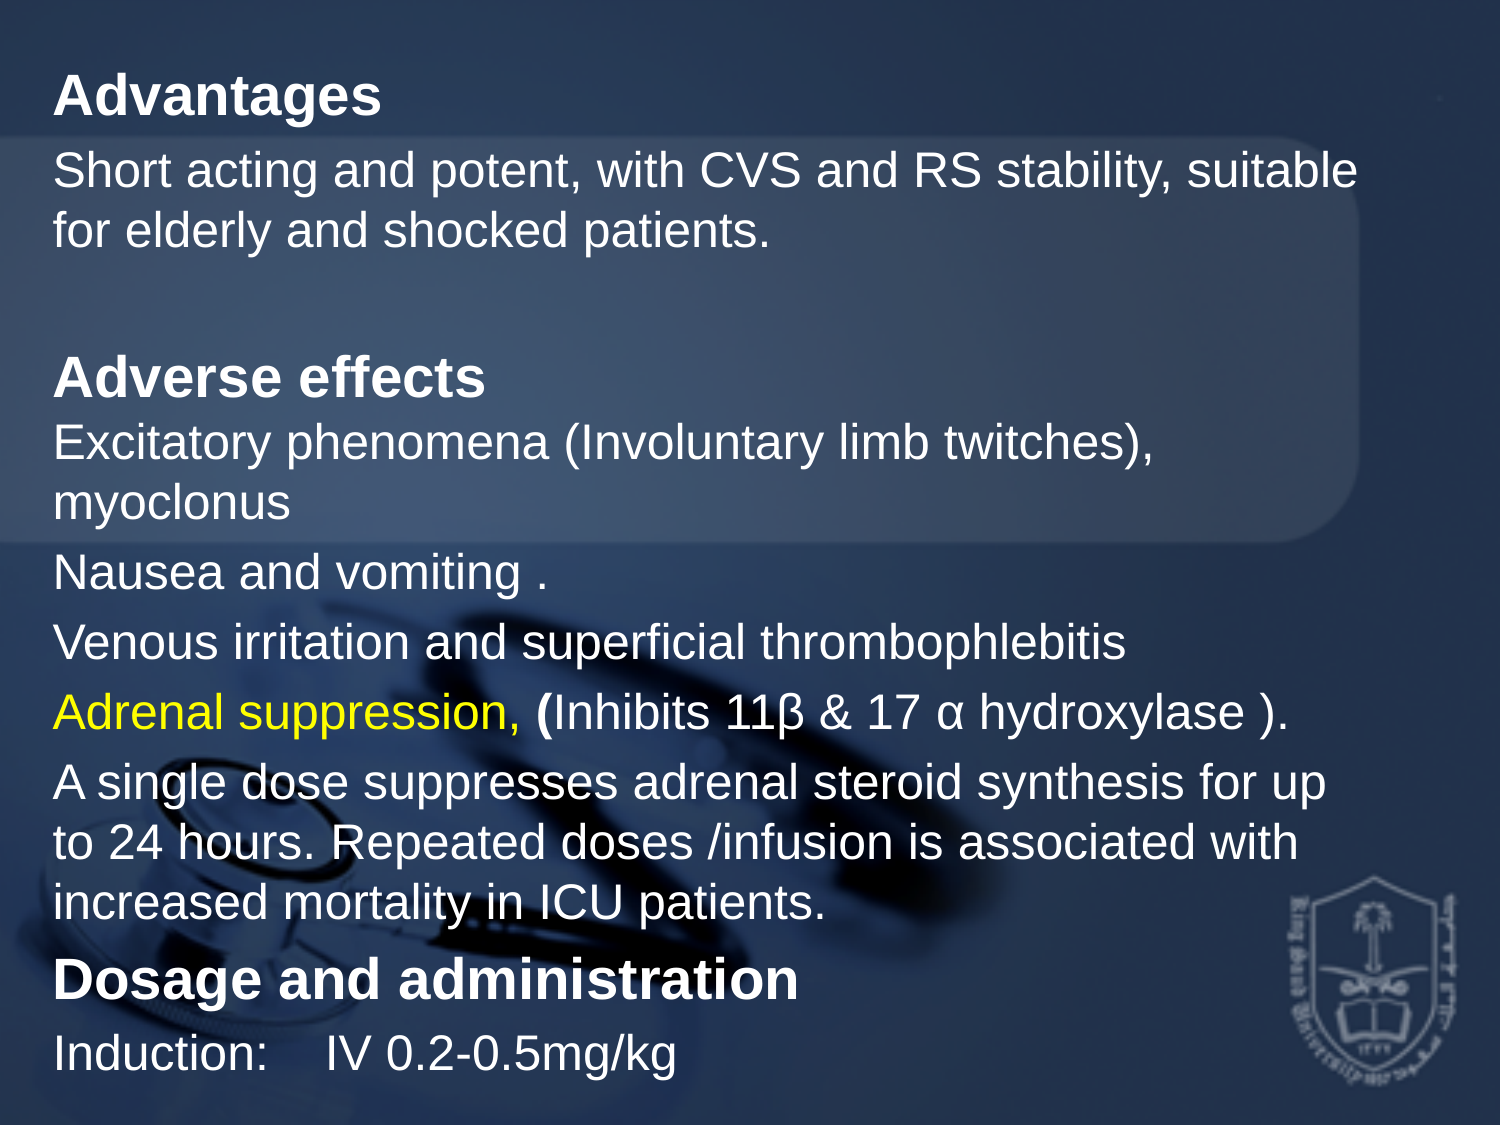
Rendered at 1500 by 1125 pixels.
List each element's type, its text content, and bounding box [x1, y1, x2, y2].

picture [0, 0, 1500, 1125]
list Advantages Short acting and potent, with CVS and RS stability, suitable for elderly and shocked patients. Adverse effects Excitatory phenomena (Involuntary limb twitches), myoclonus Nausea and vomiting . Venous irritation and superficial thrombophlebitis Adrenal suppression, (Inhibits 11β & 17 α hydroxylase ). A single dose suppresses adrenal steroid synthesis for up to 24 hours. Repeated doses /infusion is associated with increased mortality in ICU patients. Dosage and administration Induction: IV 0.2-0.5mg/kg [37, 50, 1388, 1075]
